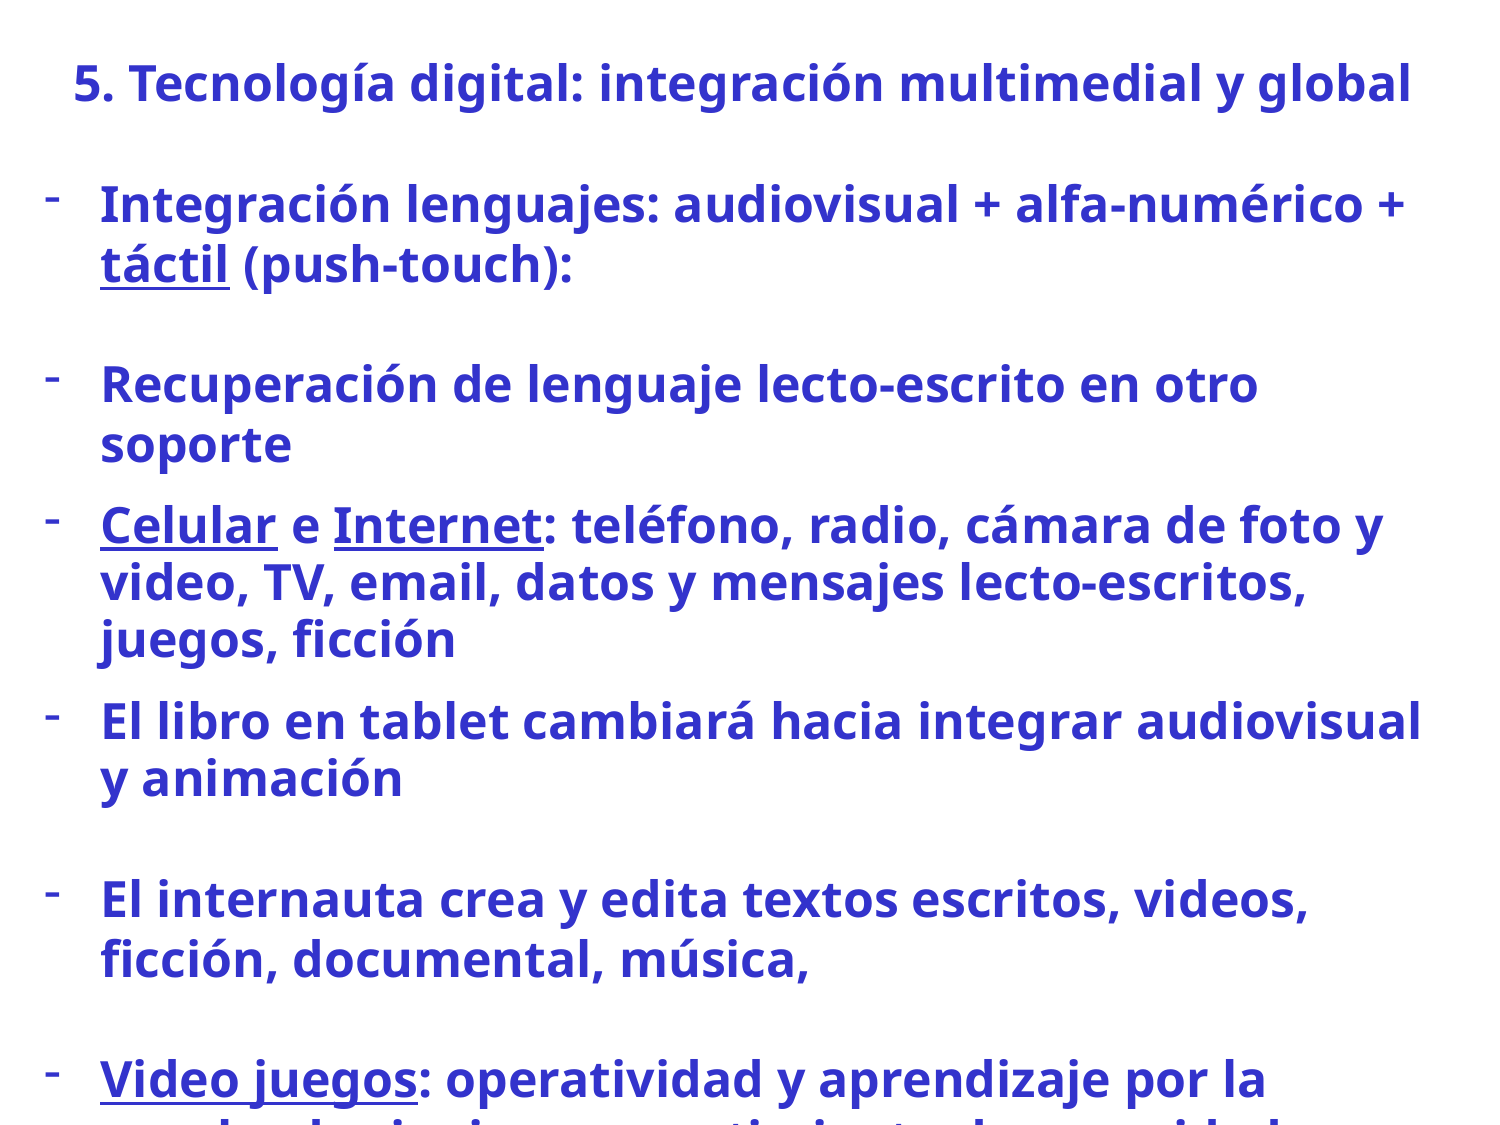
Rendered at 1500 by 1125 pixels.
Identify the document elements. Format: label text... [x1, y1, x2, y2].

text_box 5. Tecnología digital: integración multimedial y global Integración lenguajes: audiovisual + alfa-numérico + táctil (push-touch): Recuperación de lenguaje lecto-escrito en otro soporte Celular e Internet: teléfono, radio, cámara de foto y video, TV, email, datos y mensajes lecto-escritos, juegos, ficción El libro en tablet cambiará hacia integrar audiovisual y animación El internauta crea y edita textos escritos, videos, ficción, documental, música, Video juegos: operatividad y aprendizaje por la prueba de si mismo – sentimiento de capacidad [29, 48, 1471, 1125]
